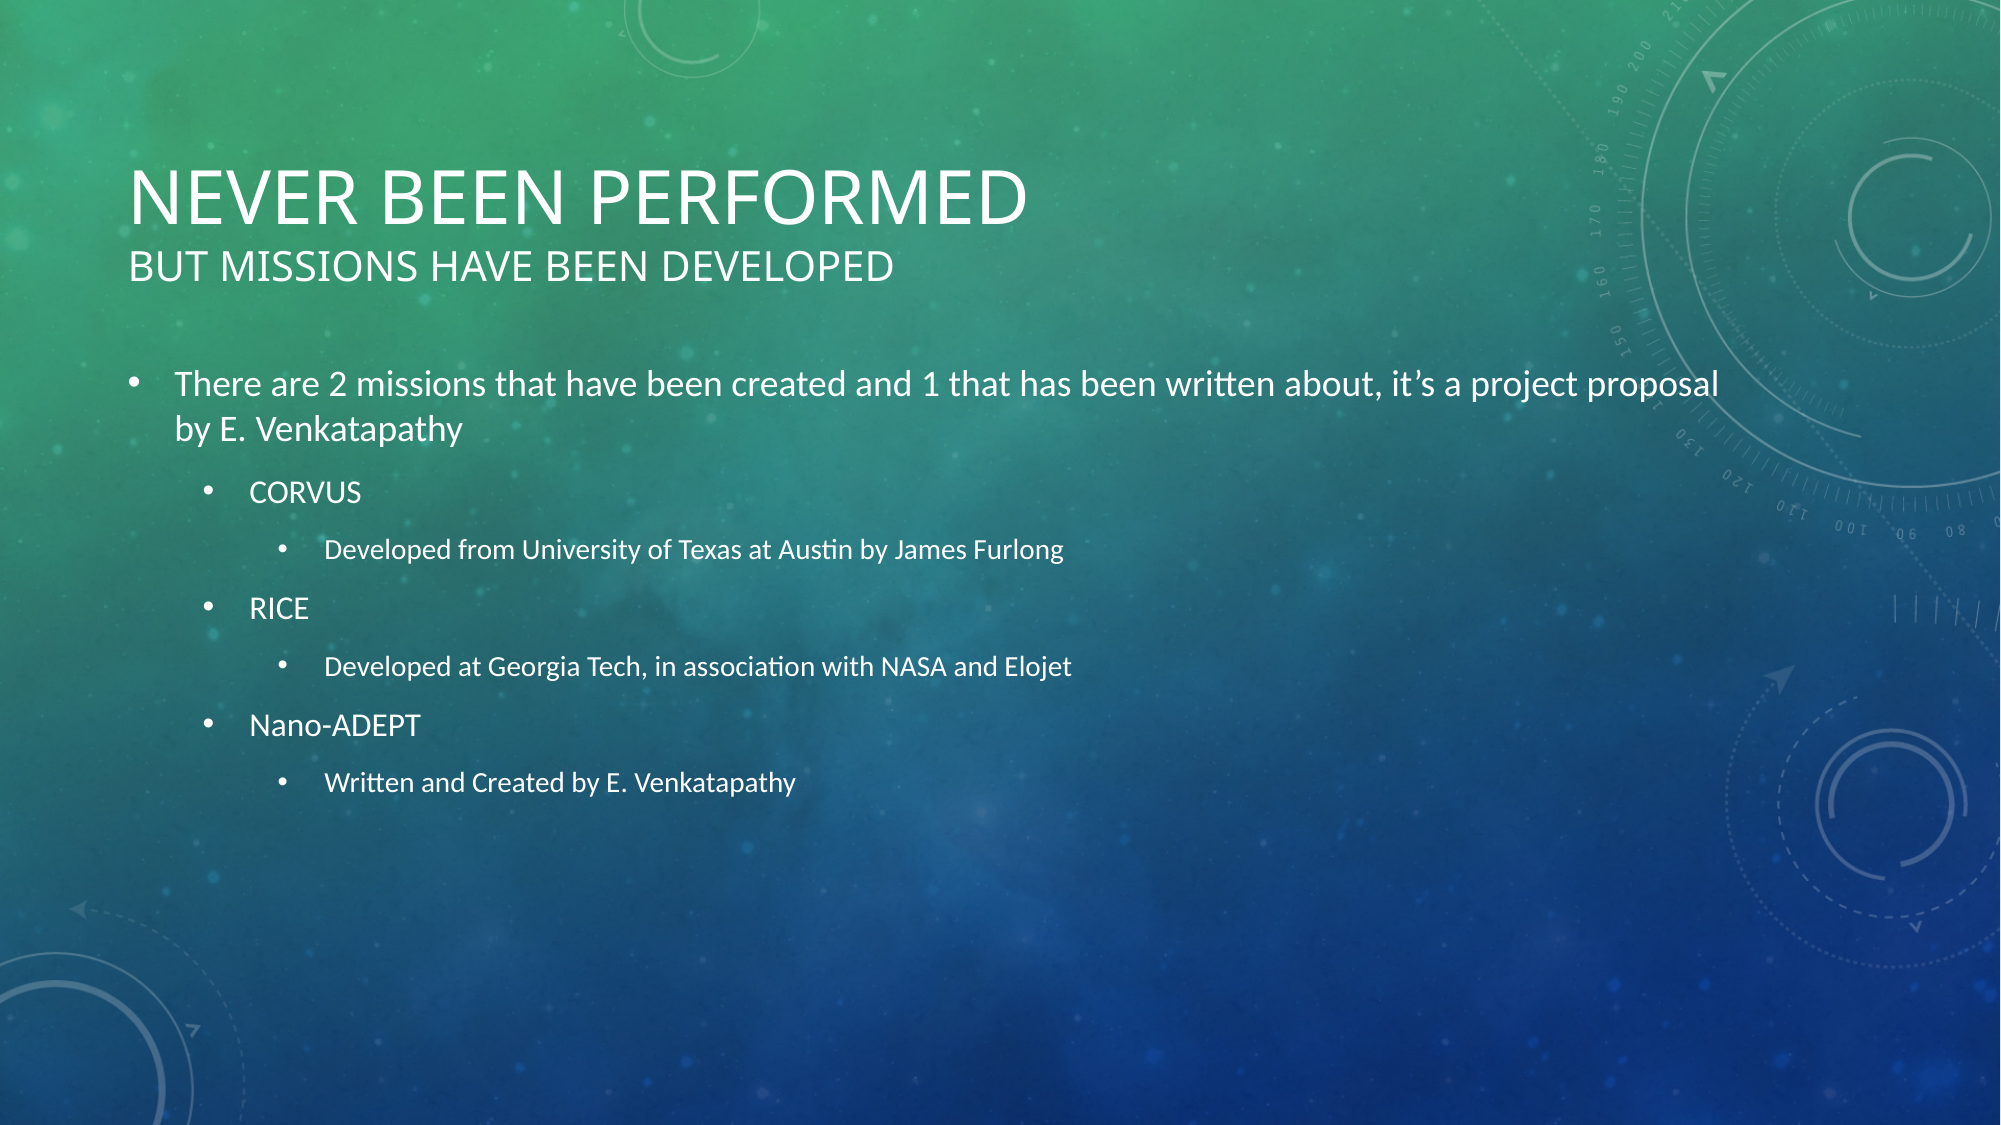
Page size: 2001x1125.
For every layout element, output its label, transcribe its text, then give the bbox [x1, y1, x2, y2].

title Never been performed but missions have been developed [112, 99, 1775, 339]
picture [0, 0, 2001, 1125]
list There are 2 missions that have been created and 1 that has been written about, it’s a project proposal by E. Venkatapathy CORVUS Developed from University of Texas at Austin by James Furlong RICE Developed at Georgia Tech, in association with NASA and Elojet Nano-ADEPT Written and Created by E. Venkatapathy [112, 351, 1775, 950]
